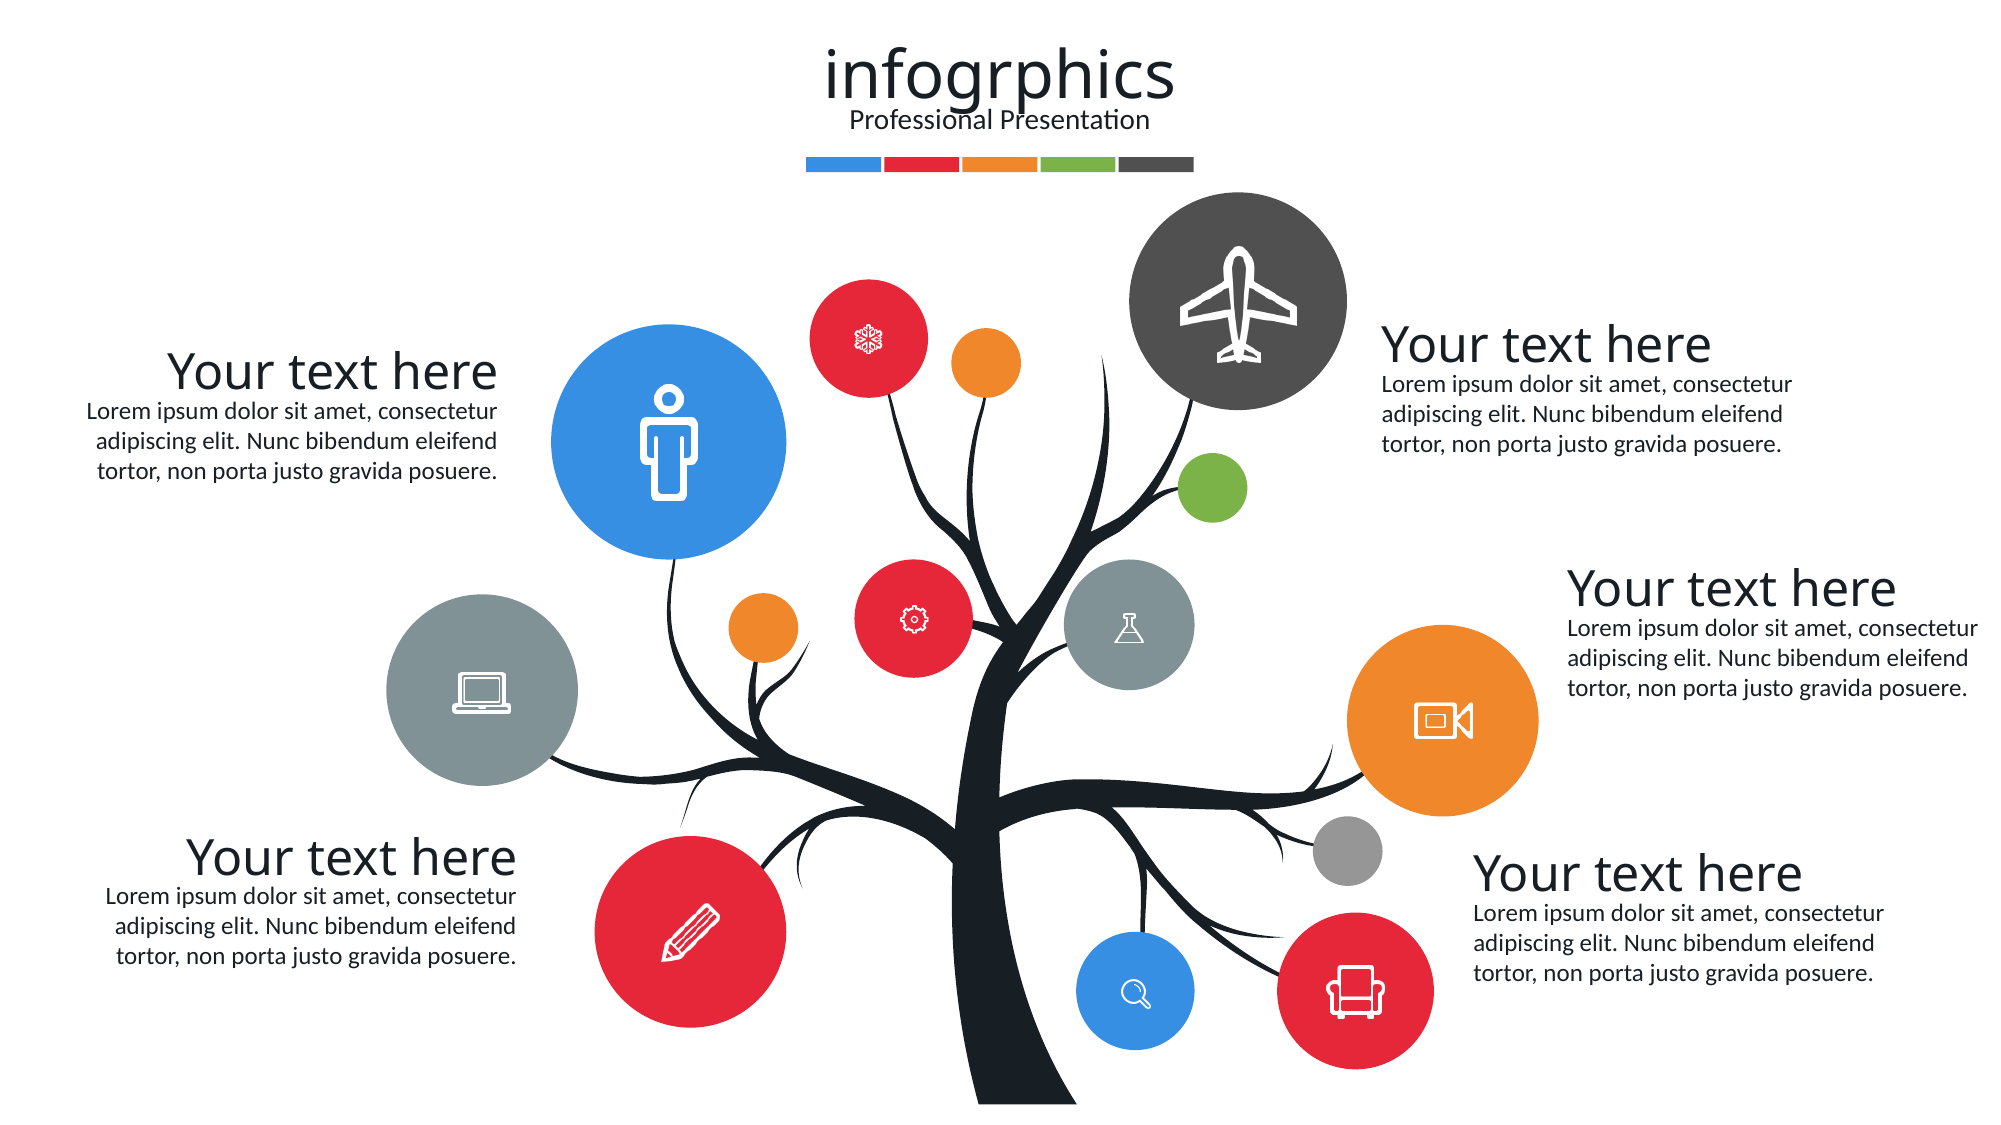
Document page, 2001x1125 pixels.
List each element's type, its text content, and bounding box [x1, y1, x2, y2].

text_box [0, 24, 2000, 173]
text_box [386, 192, 1539, 1105]
text_box Your text here [38, 332, 386, 407]
text_box Your text here [1552, 549, 2000, 624]
text_box Lorem ipsum dolor sit amet, consectetur adipiscing elit. Nunc bibendum eleifend tortor, non porta justo gravida posuere. [38, 407, 386, 492]
text_box Lorem ipsum dolor sit amet, consectetur adipiscing elit. Nunc bibendum eleifend tortor, non porta justo gravida posuere. [1552, 624, 2000, 709]
text_box Your text here [57, 817, 386, 893]
text_box Your text here [1539, 305, 1842, 381]
text_box Lorem ipsum dolor sit amet, consectetur adipiscing elit. Nunc bibendum eleifend tortor, non porta justo gravida posuere. [1539, 909, 1934, 994]
text_box Your text here [1539, 834, 1934, 909]
text_box Lorem ipsum dolor sit amet, consectetur adipiscing elit. Nunc bibendum eleifend tortor, non porta justo gravida posuere. [1539, 381, 1842, 465]
text_box Lorem ipsum dolor sit amet, consectetur adipiscing elit. Nunc bibendum eleifend tortor, non porta justo gravida posuere. [57, 893, 386, 977]
